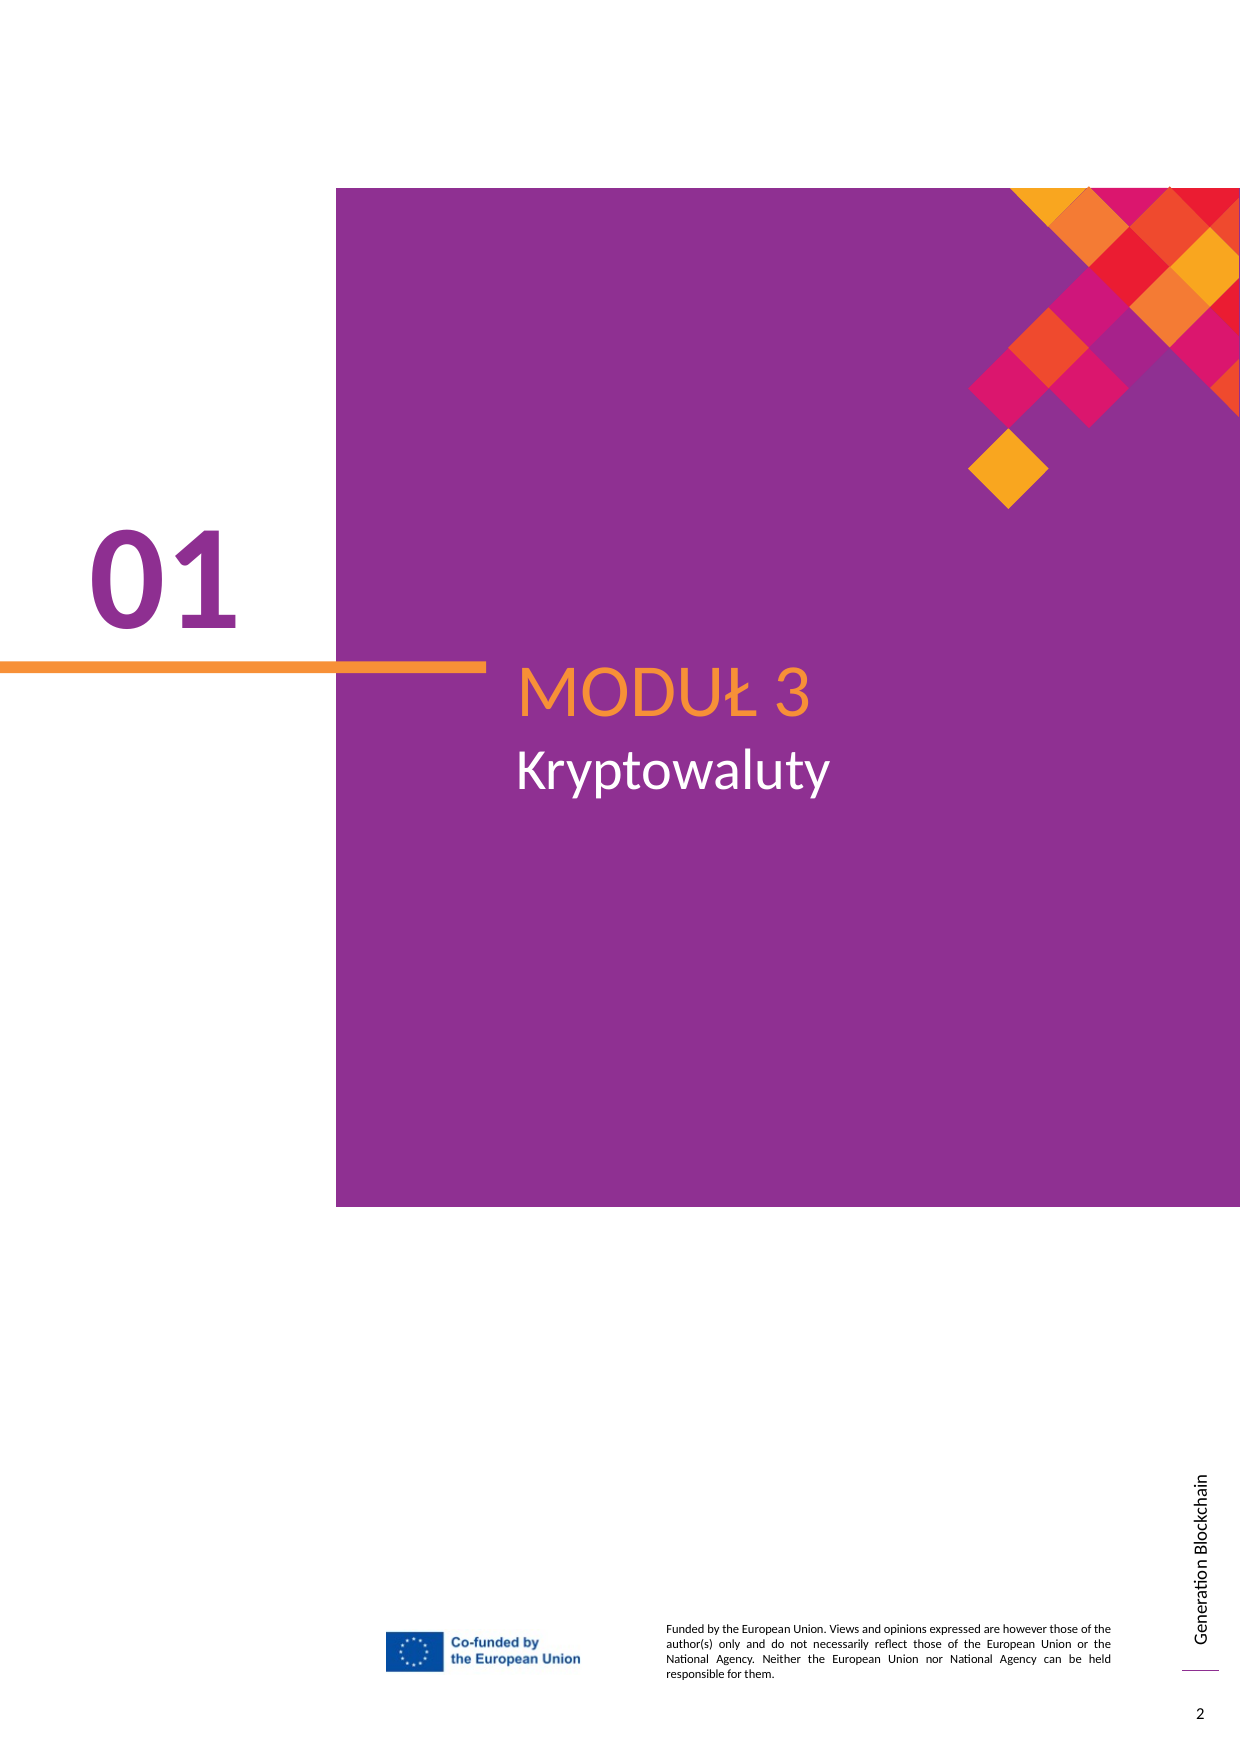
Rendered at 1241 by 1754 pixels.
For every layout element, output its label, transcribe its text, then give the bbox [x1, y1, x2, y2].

list 01 [74, 471, 375, 727]
slide_number 2 [1169, 1674, 1231, 1751]
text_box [386, 1614, 1126, 1690]
list MODUŁ 3 Kryptowaluty [501, 634, 1209, 975]
